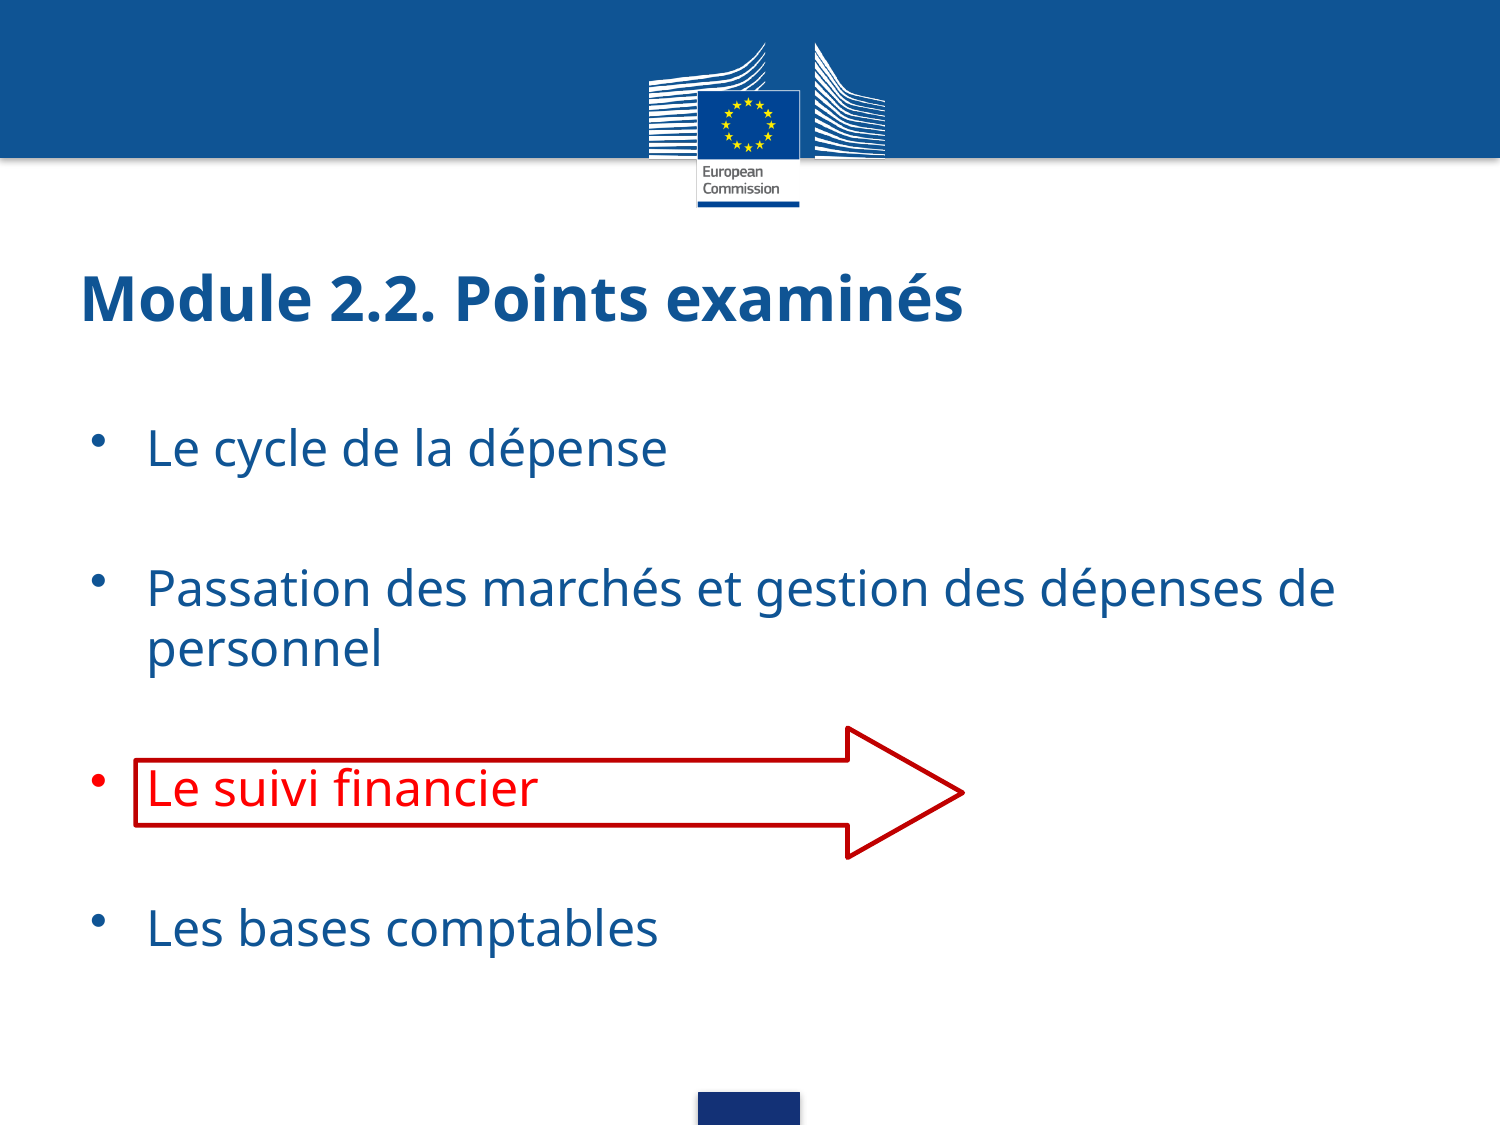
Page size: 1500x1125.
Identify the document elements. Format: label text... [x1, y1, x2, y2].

list Le cycle de la dépense Passation des marchés et gestion des dépenses de personnel Le suivi financier Les bases comptables [74, 408, 1426, 988]
title Module 2.2. Points examinés [64, 219, 1416, 374]
text_box [135, 727, 963, 858]
text_box [123, 408, 751, 480]
picture [649, 42, 885, 208]
